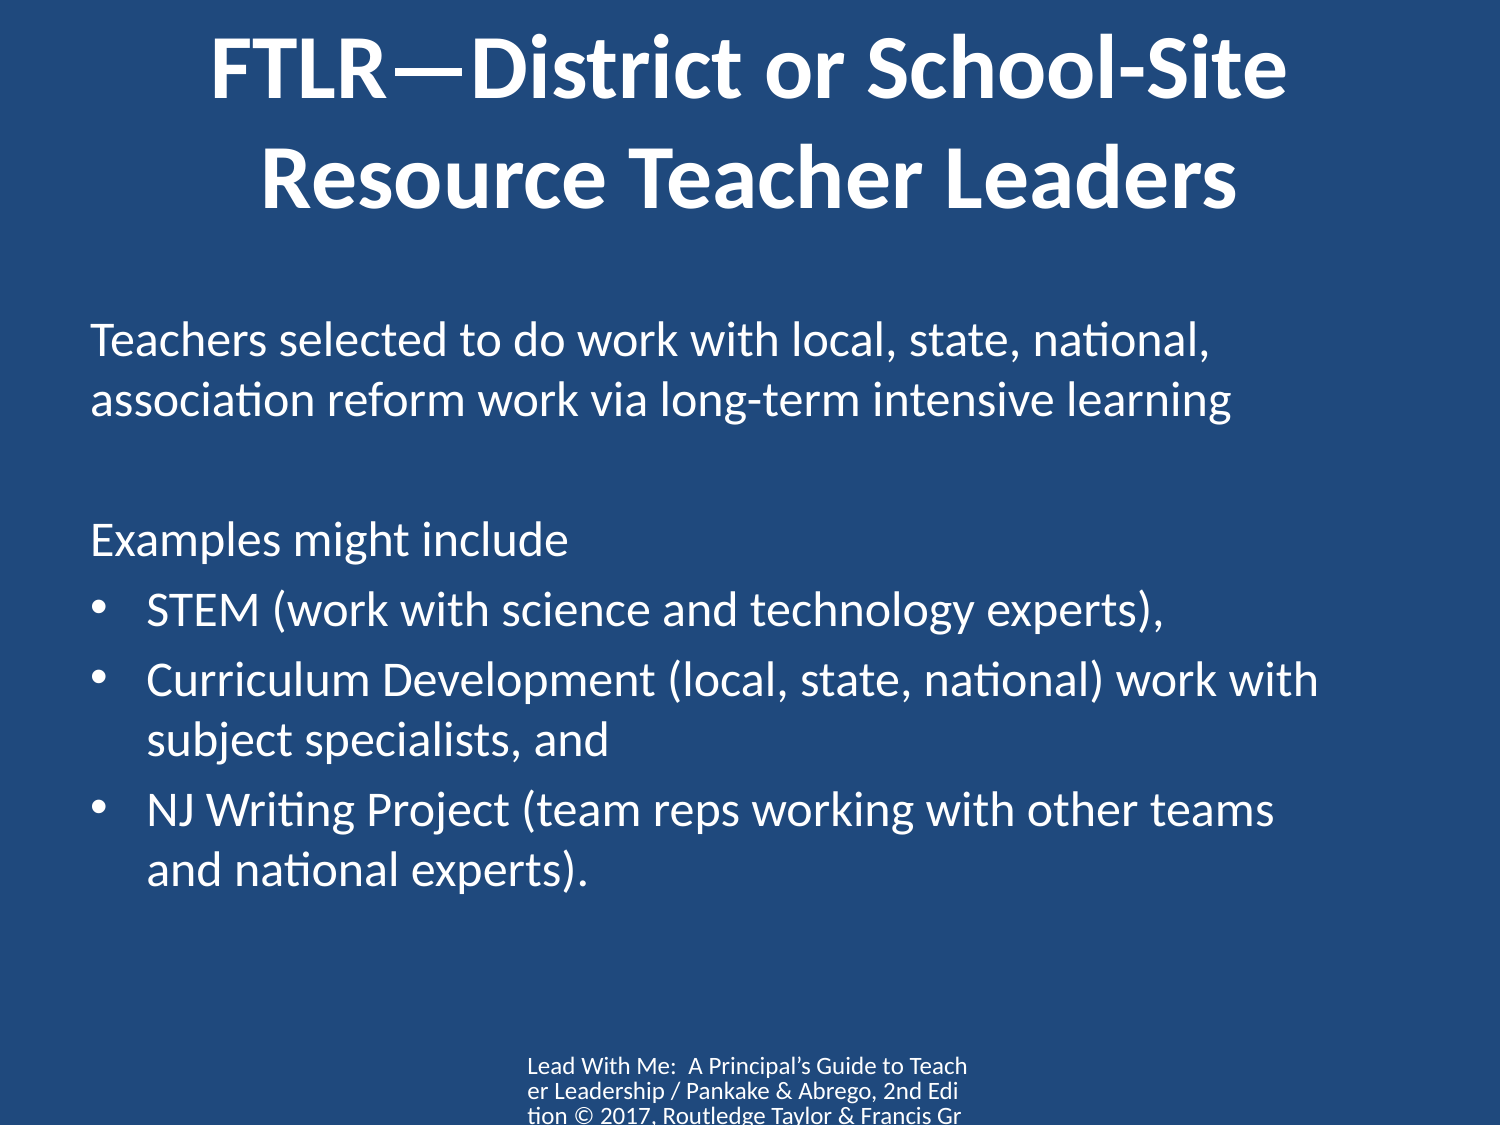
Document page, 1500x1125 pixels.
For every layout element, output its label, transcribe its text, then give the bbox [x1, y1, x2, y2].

footer Lead With Me: A Principal’s Guide to Teacher Leadership / Pankake & Abrego, 2nd Edition © 2017, Routledge Taylor & Francis Group [512, 1034, 988, 1095]
list Teachers selected to do work with local, state, national, association reform work via long-term intensive learning Examples might include STEM (work with science and technology experts), Curriculum Development (local, state, national) work with subject specialists, and NJ Writing Project (team reps working with other teams and national experts). [75, 298, 1425, 989]
title FTLR—District or School-Site Resource Teacher Leaders [75, 45, 1425, 298]
